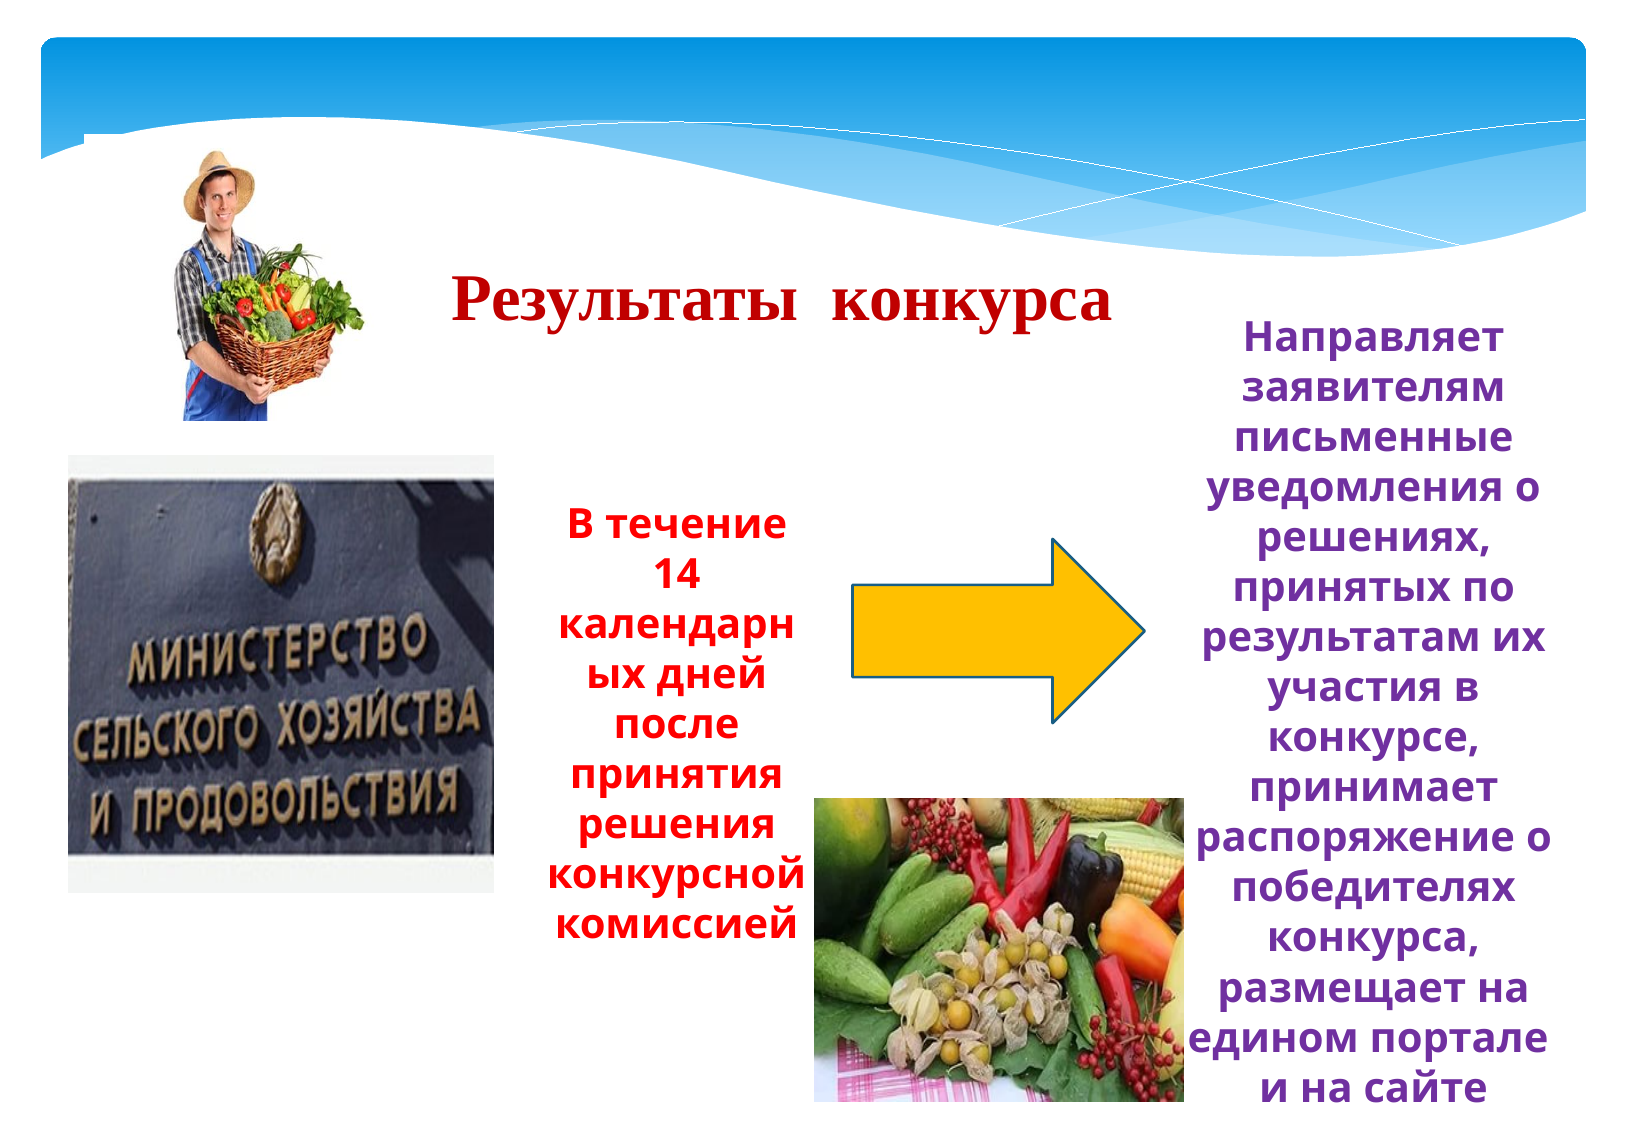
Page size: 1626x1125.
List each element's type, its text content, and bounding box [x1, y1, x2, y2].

picture [813, 798, 1184, 1102]
text_box [851, 537, 1146, 725]
picture [84, 134, 419, 421]
text_box В течение 14 календарных дней после принятия решения конкурсной комиссией [529, 489, 825, 955]
text_box Направляет заявителям письменные уведомления о решениях, принятых по результатам их участия в конкурсе, принимает распоряжение о победителях конкурса, размещает на едином портале и на сайте министерства [1166, 302, 1581, 1125]
text_box Результаты конкурса [356, 86, 1225, 342]
picture [68, 454, 494, 893]
